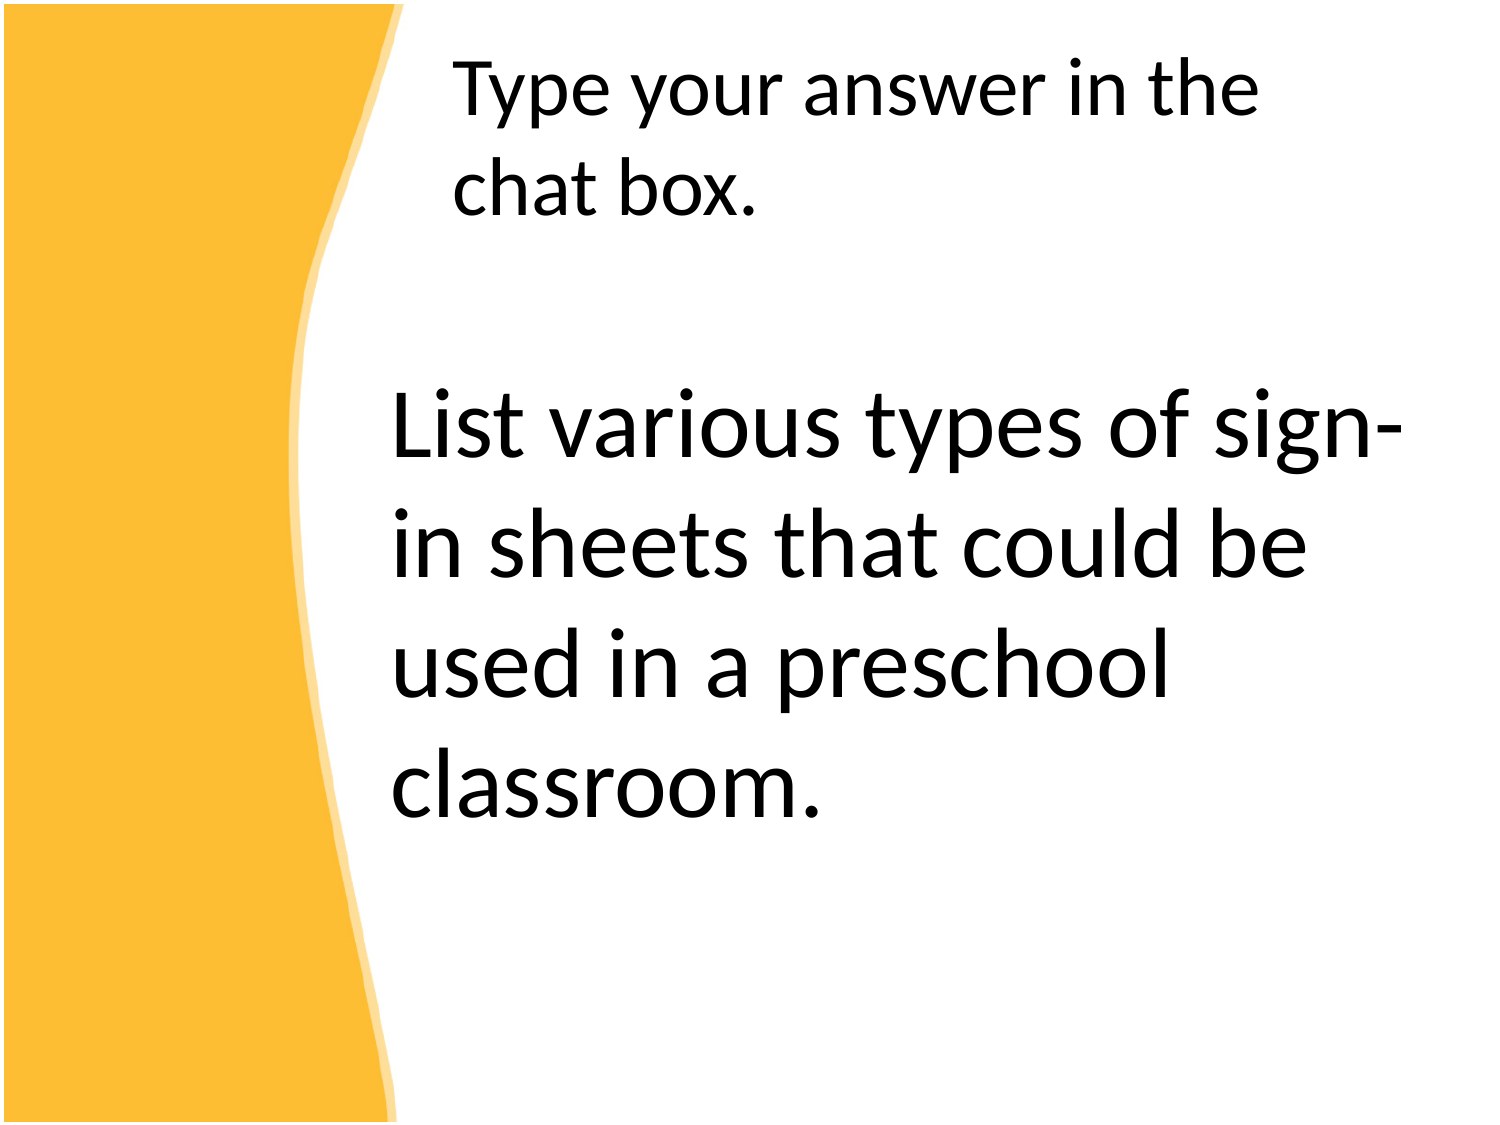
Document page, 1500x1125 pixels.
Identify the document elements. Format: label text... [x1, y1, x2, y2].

text_box Type your answer in the chat box. [437, 24, 1313, 240]
picture [0, 0, 1500, 1125]
list List various types of sign-in sheets that could be used in a preschool classroom. [375, 350, 1425, 1005]
